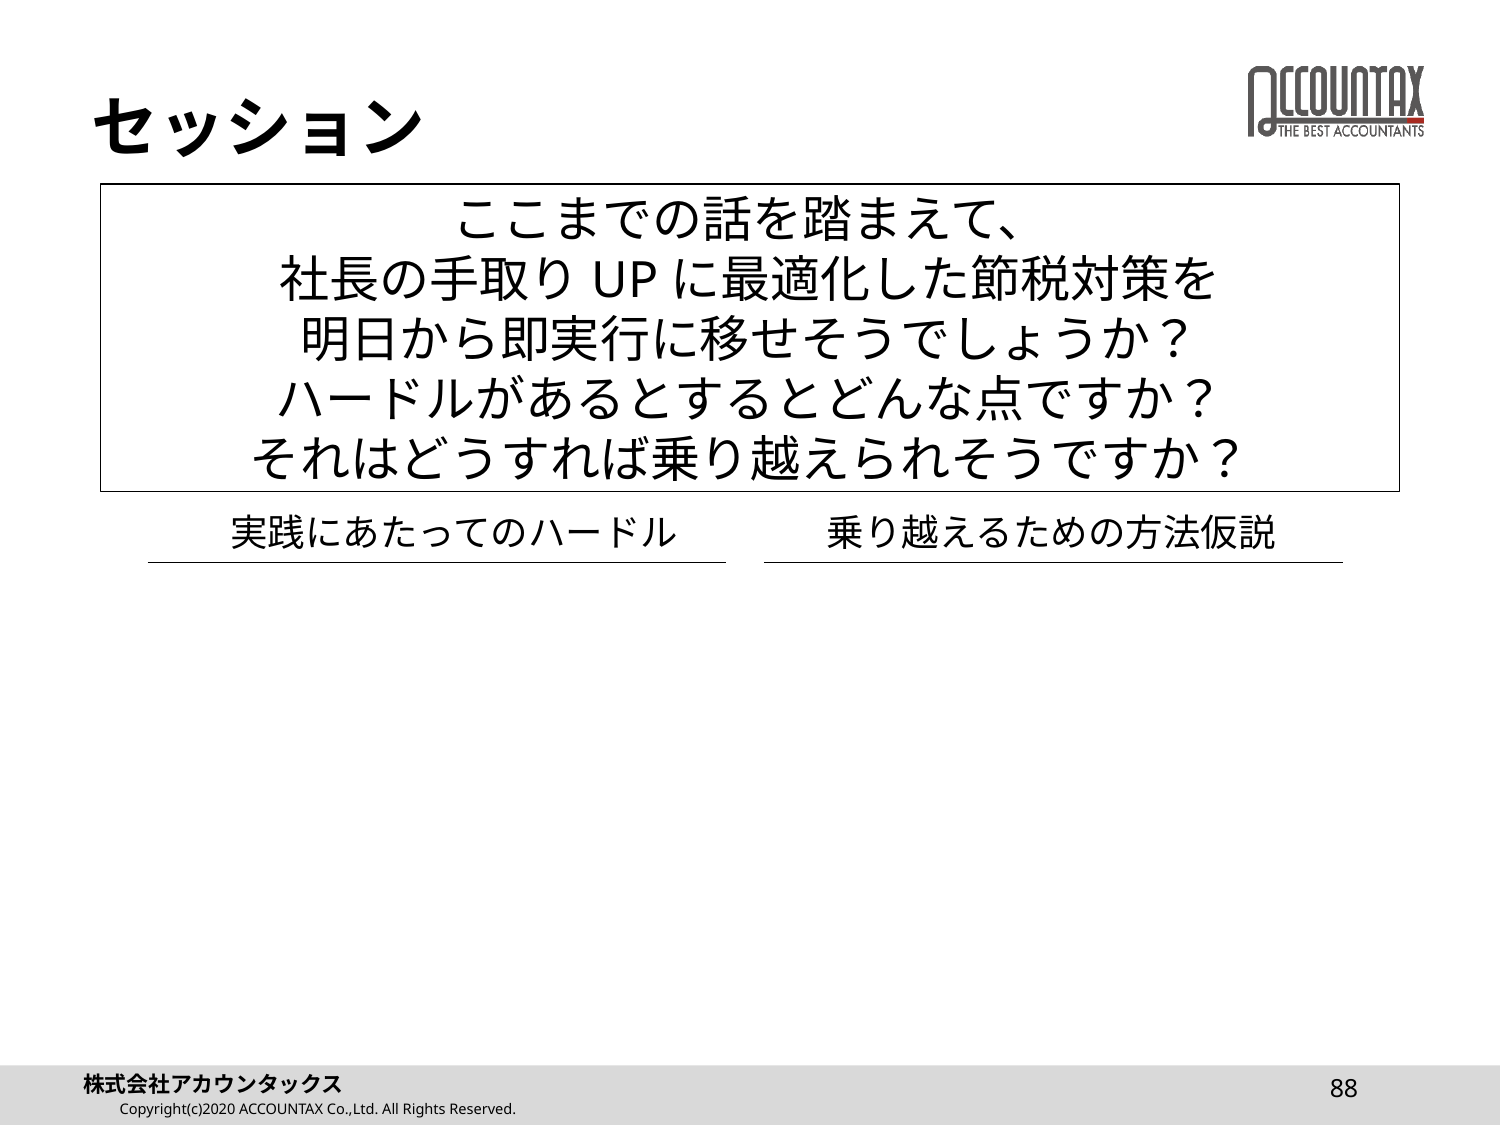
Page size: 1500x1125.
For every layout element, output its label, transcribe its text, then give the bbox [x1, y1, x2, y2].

picture [1267, 66, 1424, 137]
text_box 乗り越えるための方法仮説 [812, 501, 1291, 561]
text_box 実践にあたってのハードル [215, 501, 693, 561]
slide_number 88 [1266, 1064, 1422, 1118]
title セッション [76, 31, 1267, 219]
text_box ここまでの話を踏まえて、 社長の手取りUPに最適化した節税対策を 明日から即実行に移せそうでしょうか？ ハードルがあるとするとどんな点ですか？ それはどうすれば乗り越えられそうですか？ [100, 184, 1400, 492]
